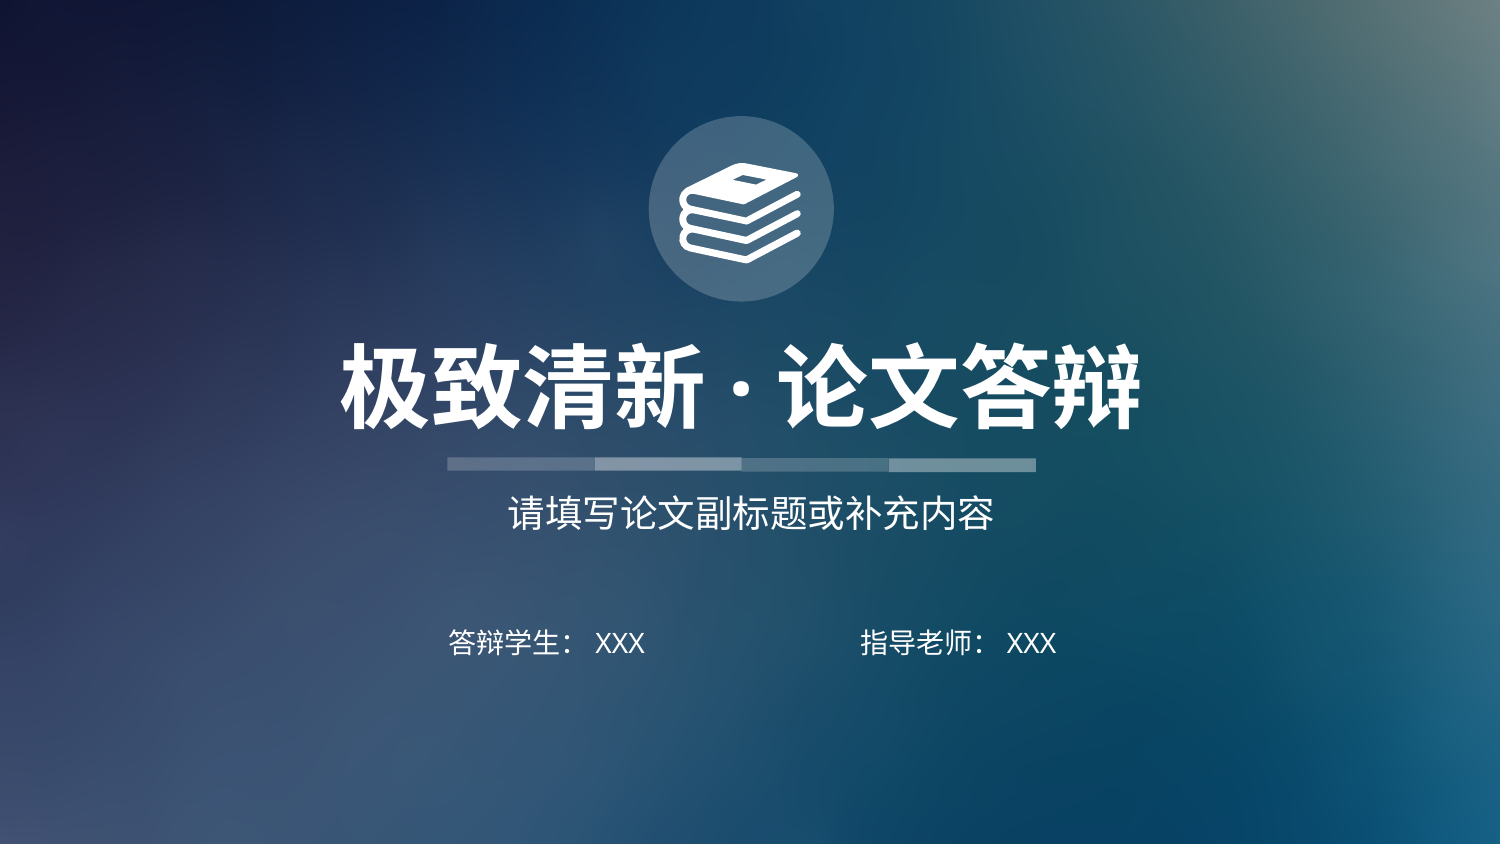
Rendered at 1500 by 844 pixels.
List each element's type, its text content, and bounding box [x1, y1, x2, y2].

text_box [593, 456, 743, 472]
text_box 答辩学生：XXX [352, 617, 742, 667]
text_box 极致清新·论文答辩 [288, 322, 1196, 448]
text_box [888, 457, 1037, 473]
picture [0, 0, 1500, 844]
text_box [446, 456, 593, 472]
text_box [648, 116, 834, 302]
text_box [741, 457, 888, 473]
text_box 请填写论文副标题或补充内容 [471, 483, 1032, 543]
text_box 指导老师：XXX [763, 617, 1153, 667]
